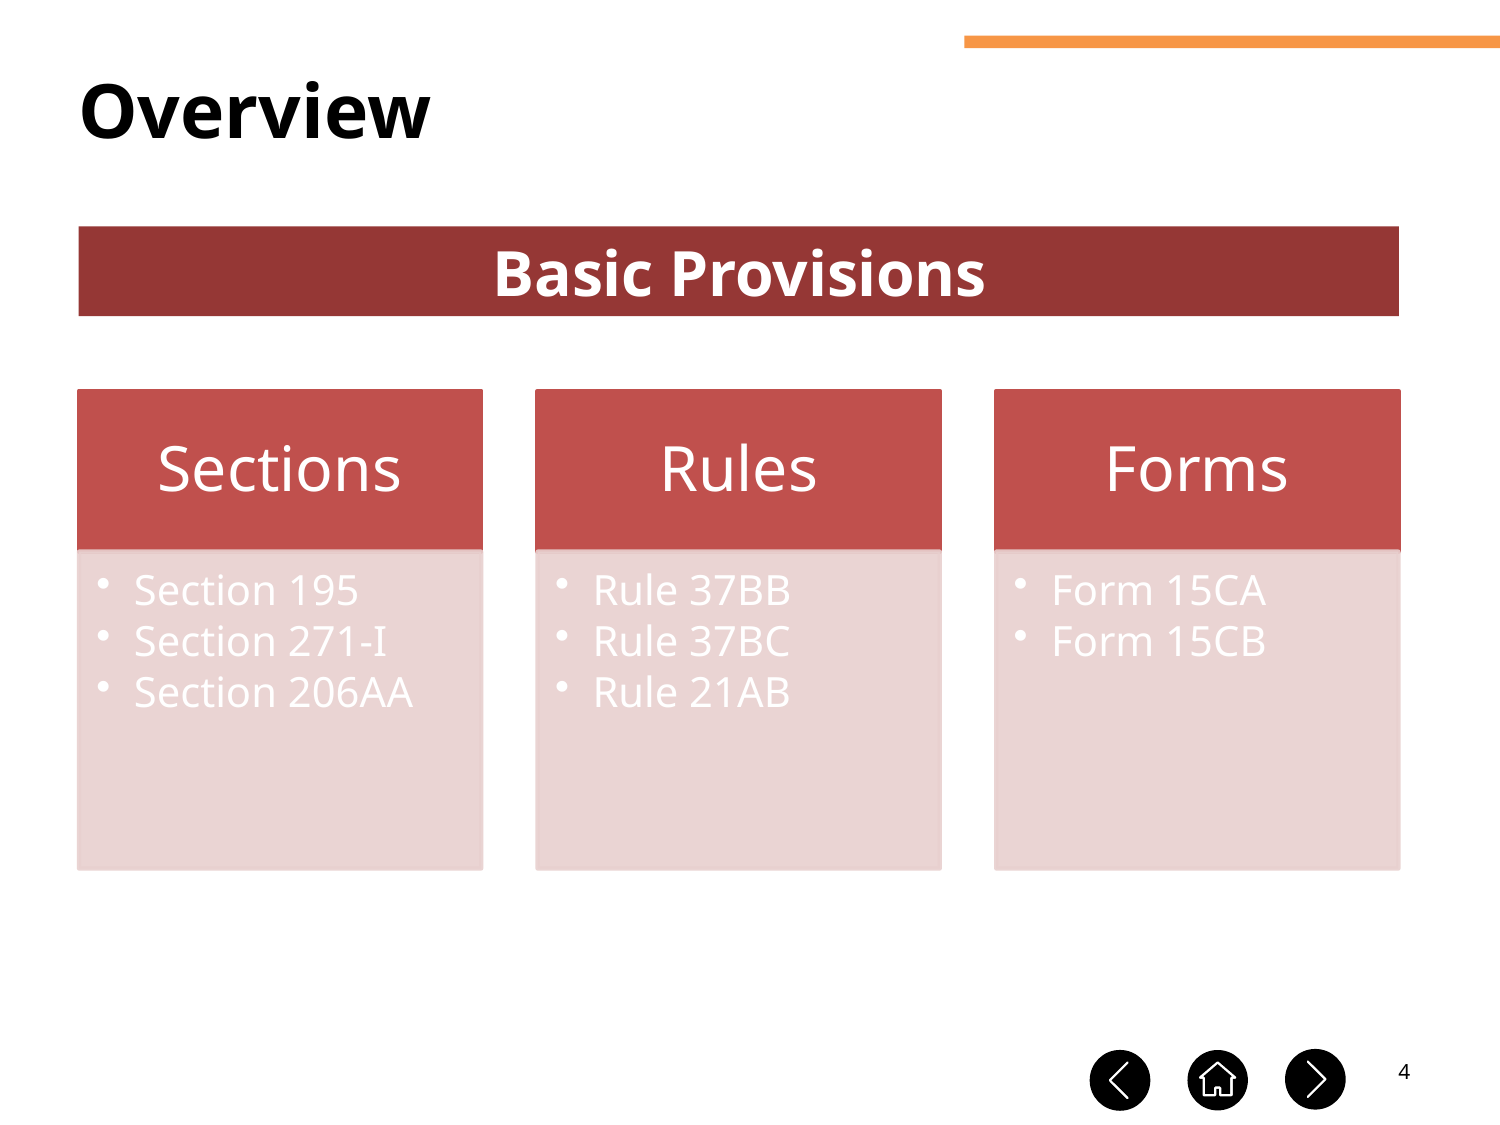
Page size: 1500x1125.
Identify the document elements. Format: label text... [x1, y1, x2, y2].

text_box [78, 388, 1400, 871]
text_box Overview [61, 48, 1401, 260]
slide_number 4 [1074, 1042, 1425, 1103]
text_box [1089, 1048, 1346, 1111]
text_box Basic Provisions [78, 226, 1399, 317]
text_box [962, 34, 1500, 50]
